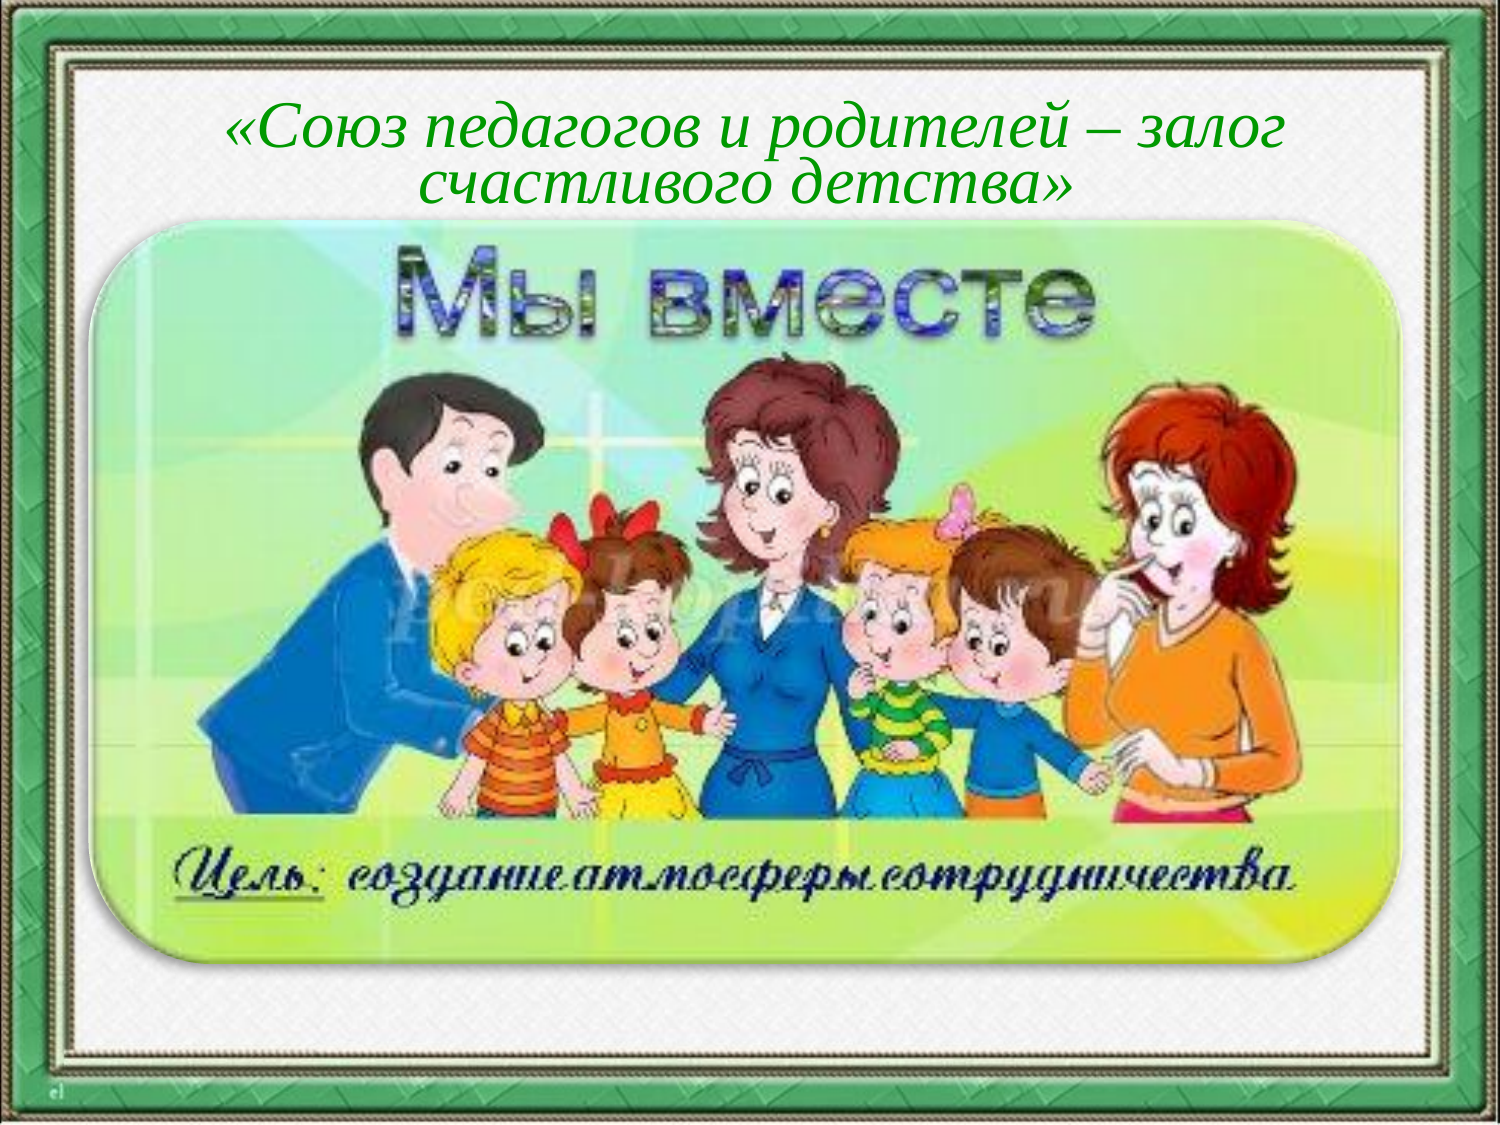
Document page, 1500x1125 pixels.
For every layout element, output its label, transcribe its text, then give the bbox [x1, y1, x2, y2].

picture [0, 0, 1500, 1125]
text_box «Союз педагогов и родителей – залог счастливого детства» [76, 95, 1436, 222]
